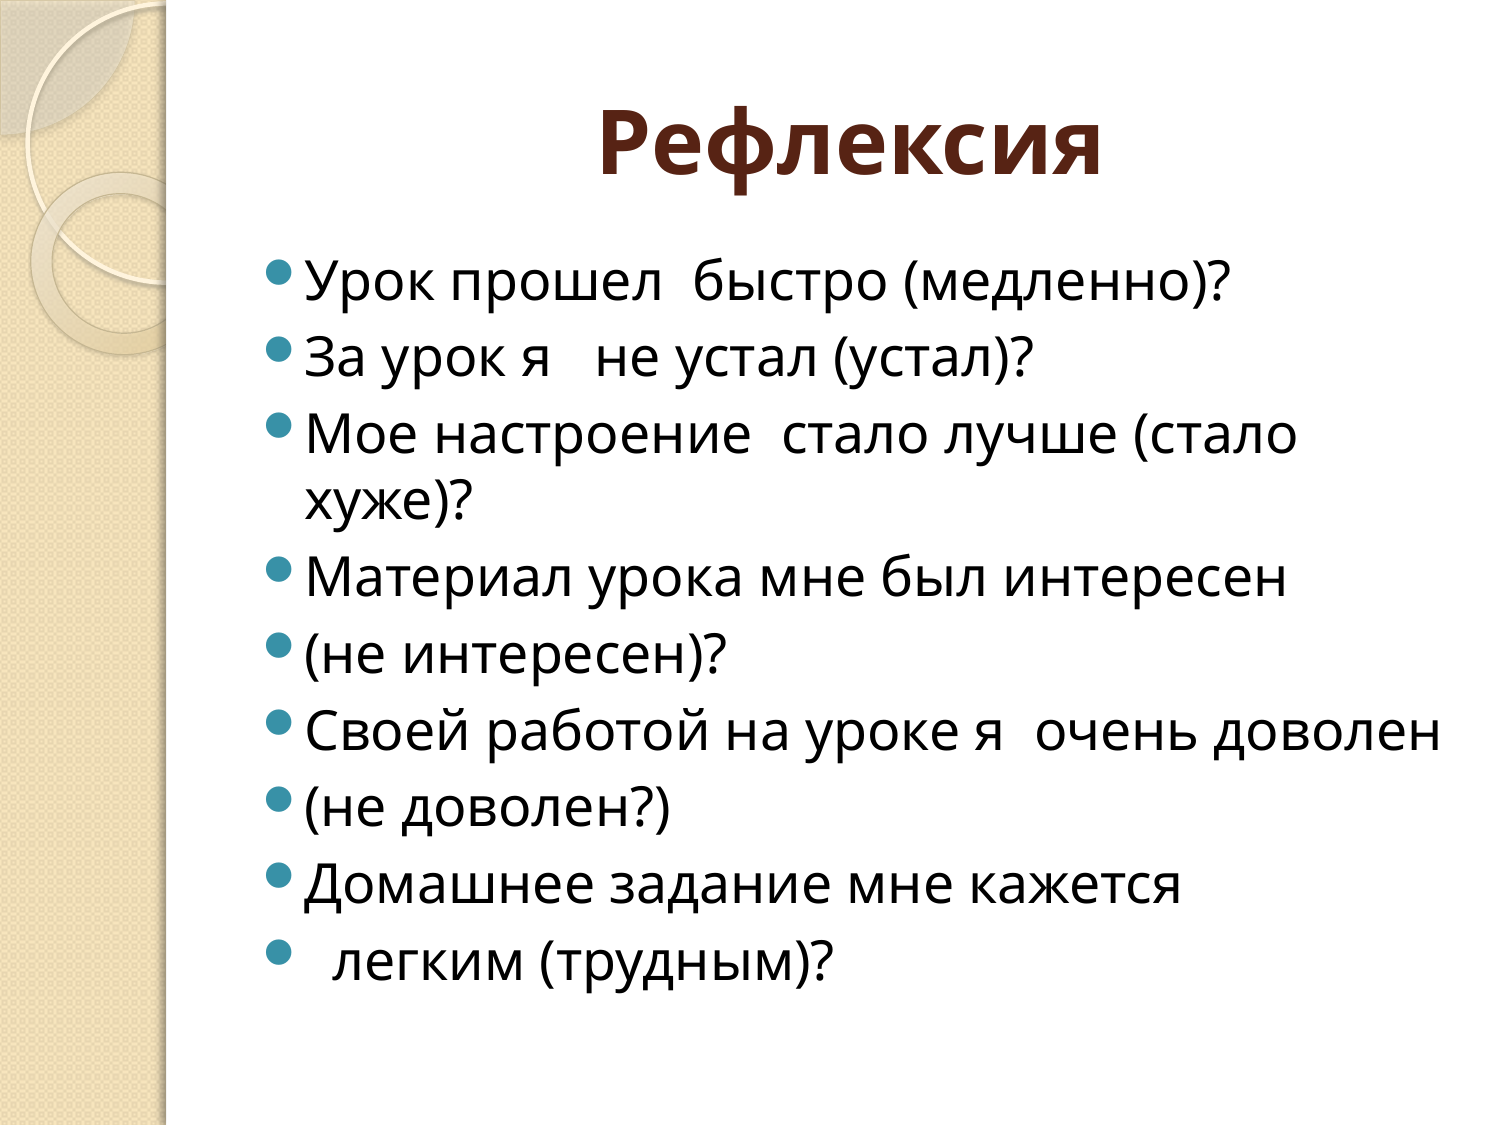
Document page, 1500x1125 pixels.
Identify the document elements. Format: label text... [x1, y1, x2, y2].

title Рефлексия [235, 45, 1466, 233]
list Урок прошел быстро (медленно)? За урок я не устал (устал)? Мое настроение стало лучше (стало хуже)? Материал урока мне был интересен (не интересен)? Своей работой на уроке я очень доволен (не доволен?) Домашнее задание мне кажется легким (трудным)? [235, 237, 1466, 1025]
